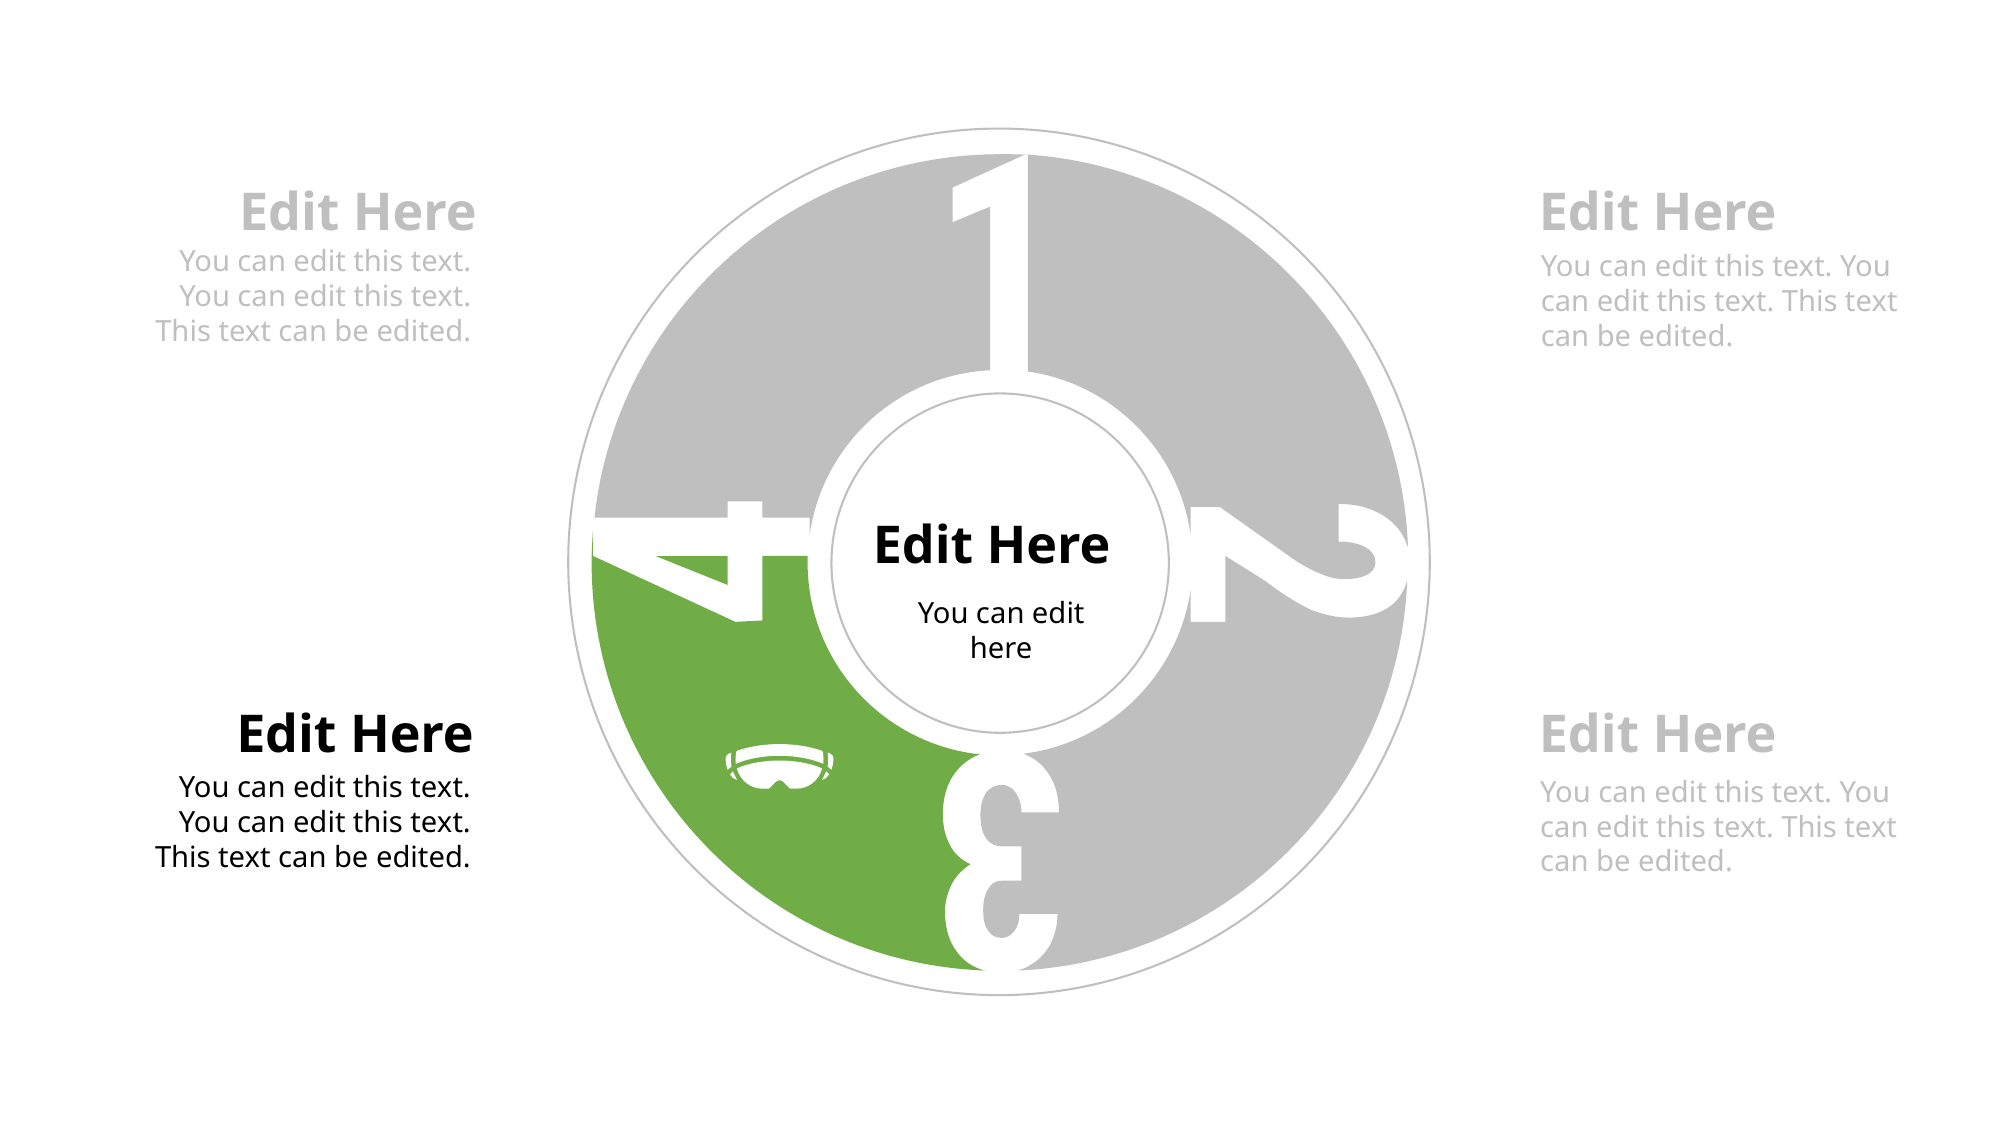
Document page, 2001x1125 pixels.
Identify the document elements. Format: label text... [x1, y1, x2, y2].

text_box [594, 154, 1028, 535]
text_box You can edit this text. You can edit this text. This text can be edited. [1525, 240, 1922, 362]
text_box [980, 555, 1408, 971]
text_box Edit Here [108, 177, 477, 268]
text_box Edit Here [853, 511, 1131, 602]
text_box Edit Here [1538, 699, 1952, 790]
text_box [1027, 154, 1408, 580]
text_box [723, 709, 836, 823]
text_box Edit Here [108, 699, 474, 790]
text_box [655, 556, 728, 585]
text_box You can edit this text. You can edit this text. This text can be edited. [132, 760, 486, 882]
text_box You can edit here [886, 602, 1116, 664]
text_box [591, 530, 986, 971]
text_box [567, 127, 1431, 997]
text_box Edit Here [1538, 177, 1935, 268]
text_box You can edit this text. You can edit this text. This text can be edited. [1525, 765, 1921, 887]
text_box You can edit this text. You can edit this text. This text can be edited. [117, 235, 487, 357]
